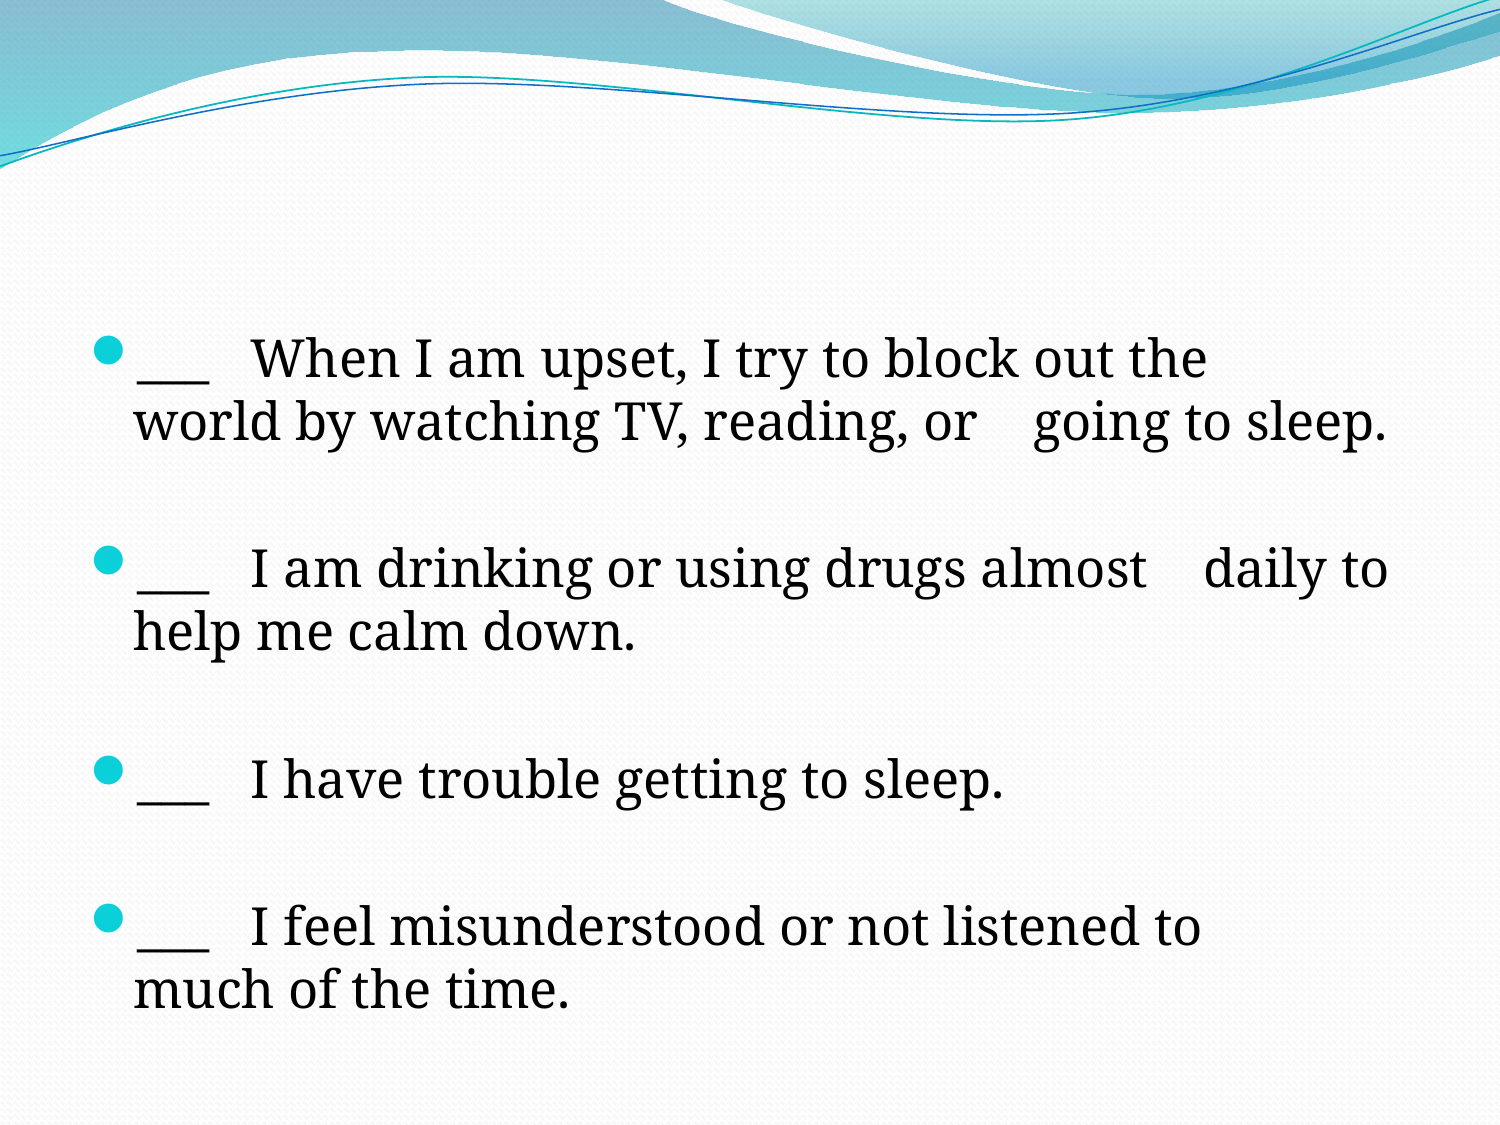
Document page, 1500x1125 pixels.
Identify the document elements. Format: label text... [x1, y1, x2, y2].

list ___ When I am upset, I try to block out the world by watching TV, reading, or going to sleep. ___ I am drinking or using drugs almost daily to help me calm down. ___ I have trouble getting to sleep. ___ I feel misunderstood or not listened to much of the time. [75, 317, 1425, 1038]
